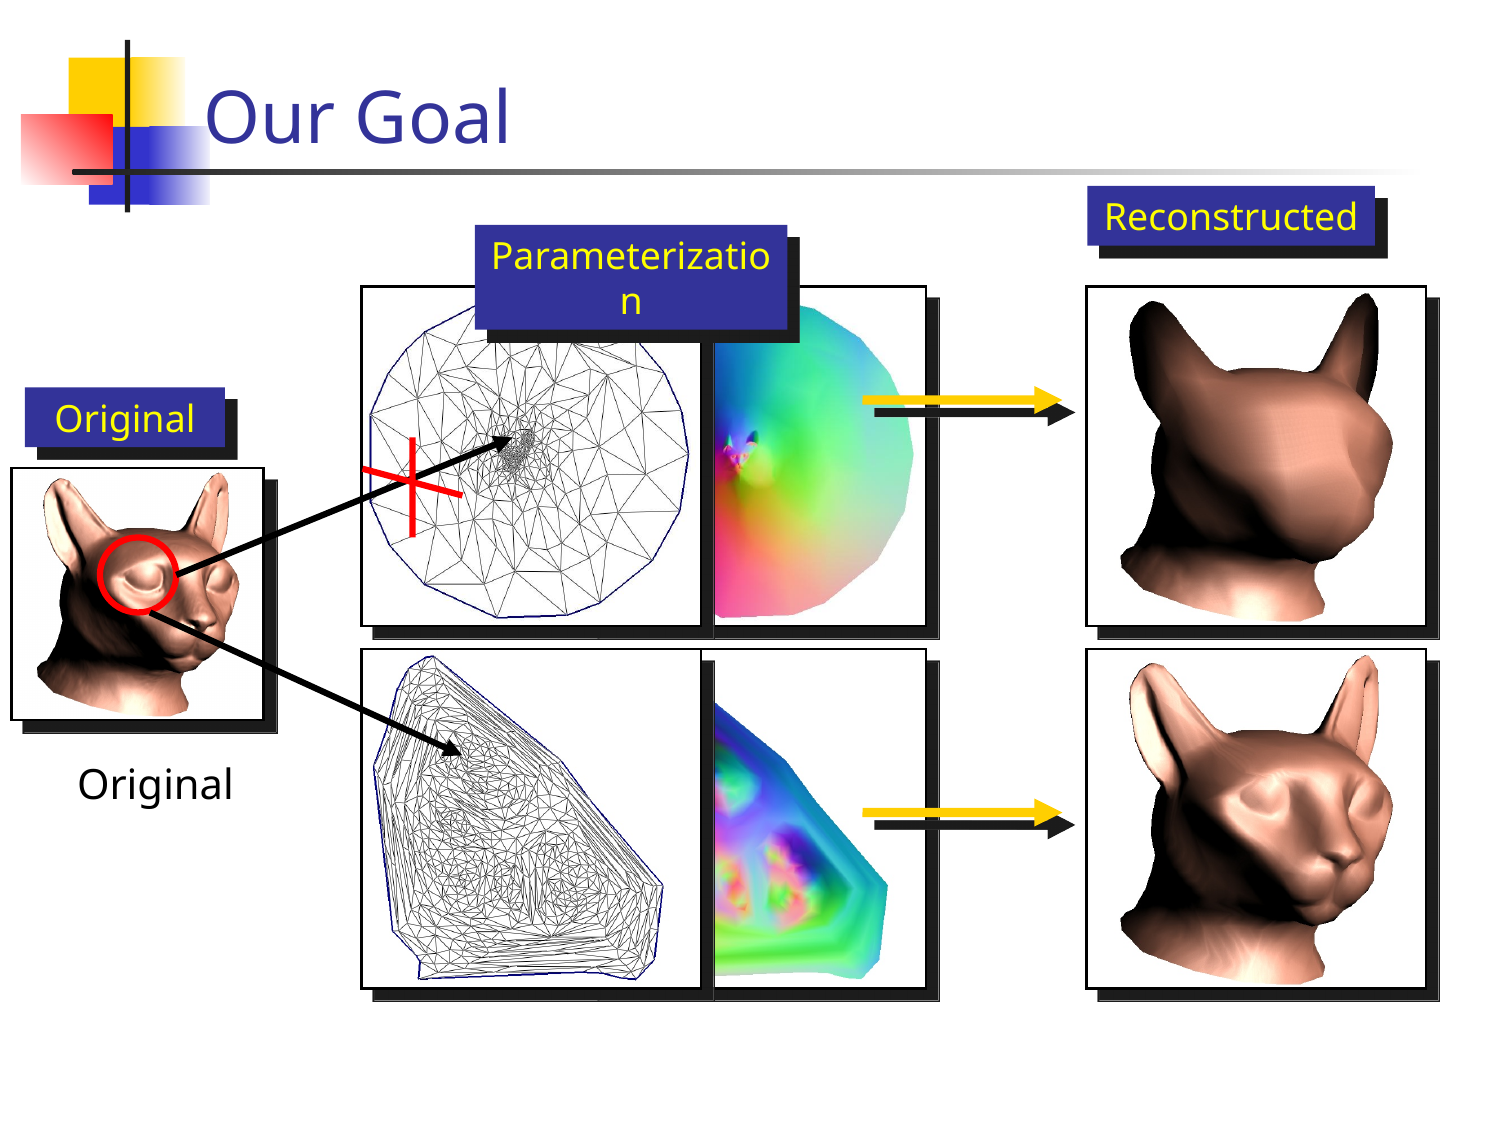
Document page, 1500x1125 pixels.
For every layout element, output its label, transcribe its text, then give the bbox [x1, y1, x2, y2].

text_box Original [24, 387, 225, 448]
picture [12, 468, 263, 719]
title Our Goal [188, 50, 1468, 167]
text_box Original [62, 750, 275, 815]
picture [362, 287, 926, 626]
text_box [929, 806, 1063, 819]
text_box [929, 393, 1063, 407]
picture [1087, 649, 1426, 988]
picture [1087, 287, 1426, 626]
text_box Parameterization [474, 224, 788, 285]
text_box Reconstructed [1087, 185, 1375, 246]
picture [362, 649, 926, 988]
